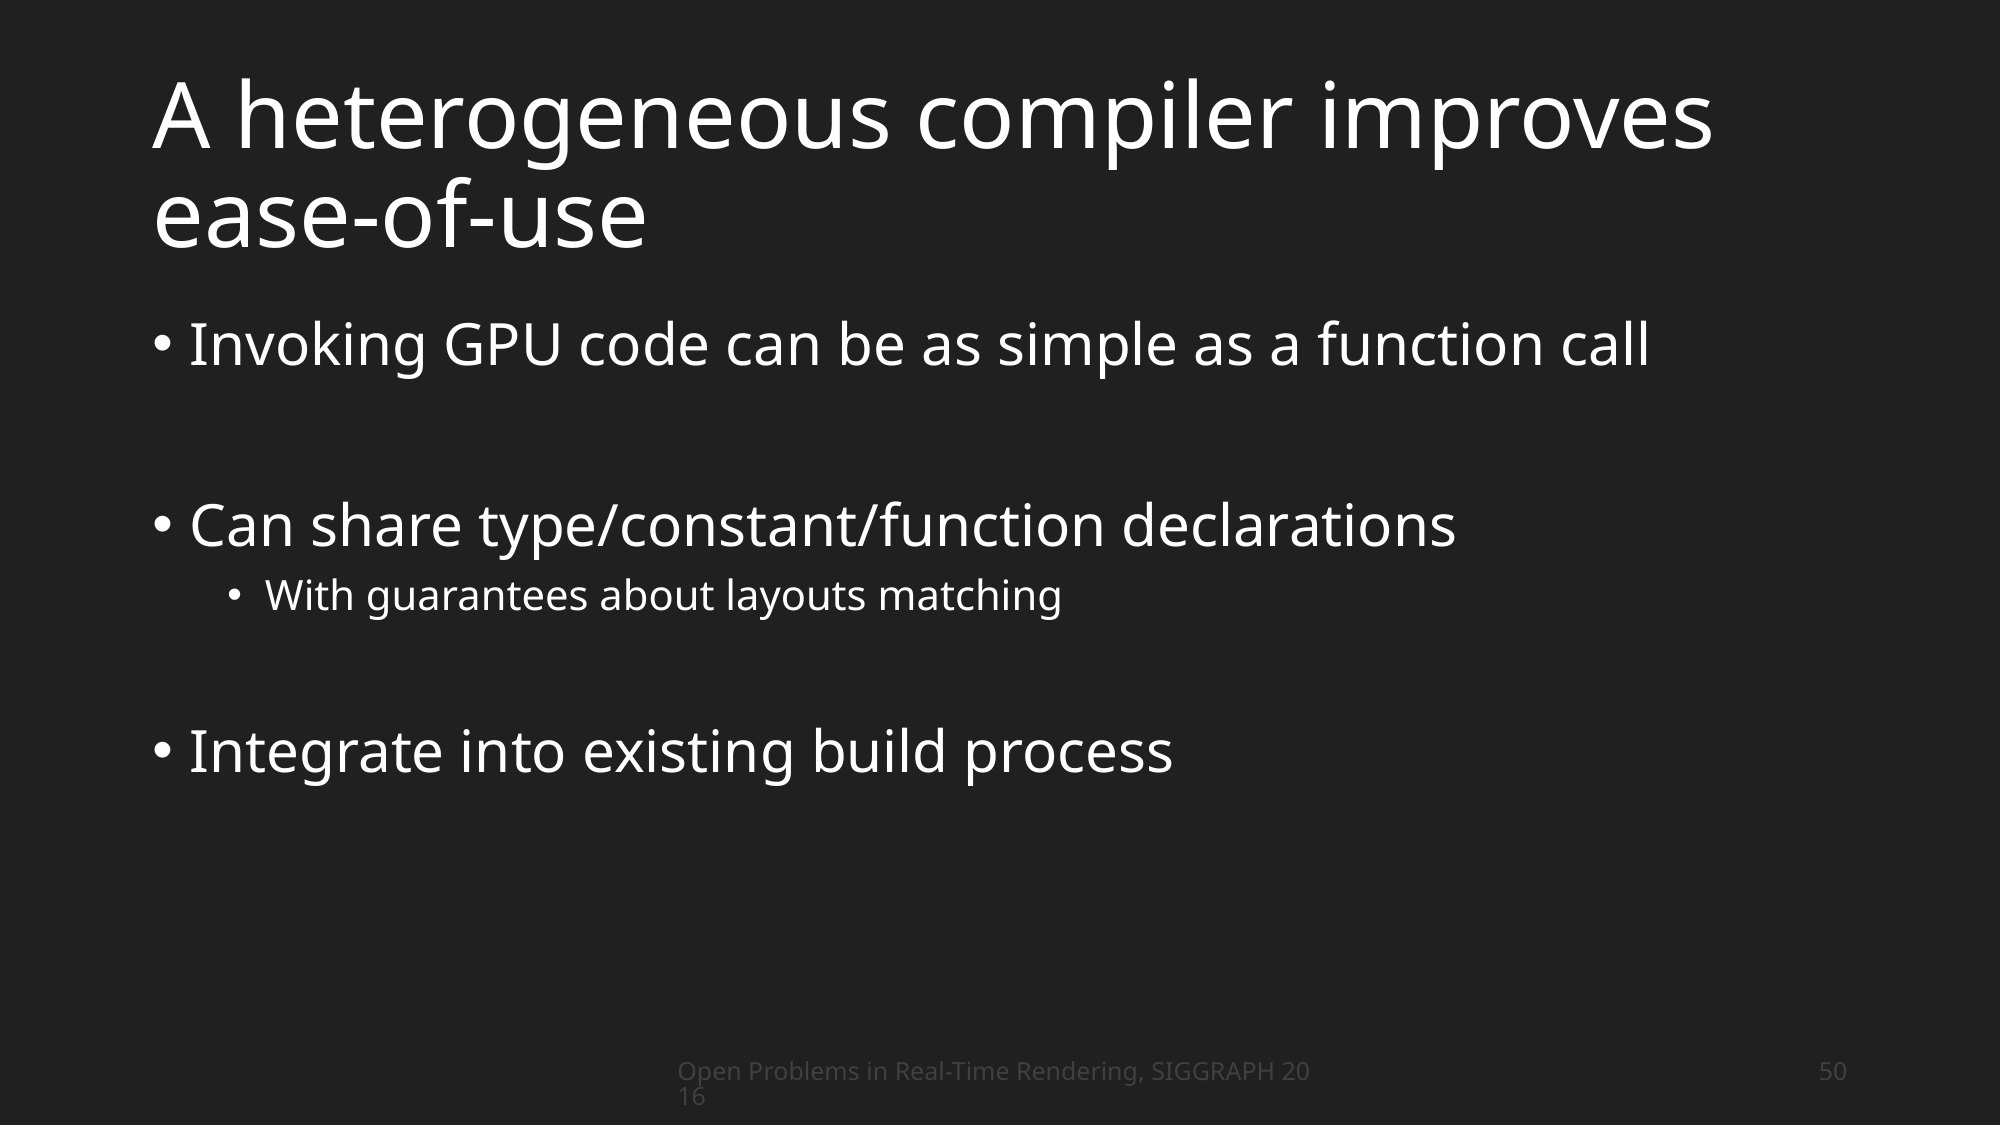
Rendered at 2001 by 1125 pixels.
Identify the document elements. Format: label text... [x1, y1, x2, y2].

list Invoking GPU code can be as simple as a function call Can share type/constant/function declarations With guarantees about layouts matching Integrate into existing build process [137, 299, 1863, 1014]
title A heterogeneous compiler improves ease-of-use [137, 59, 1863, 278]
slide_number 50 [1412, 1042, 1863, 1103]
footer Open Problems in Real-Time Rendering, SIGGRAPH 2016 [662, 1042, 1338, 1103]
